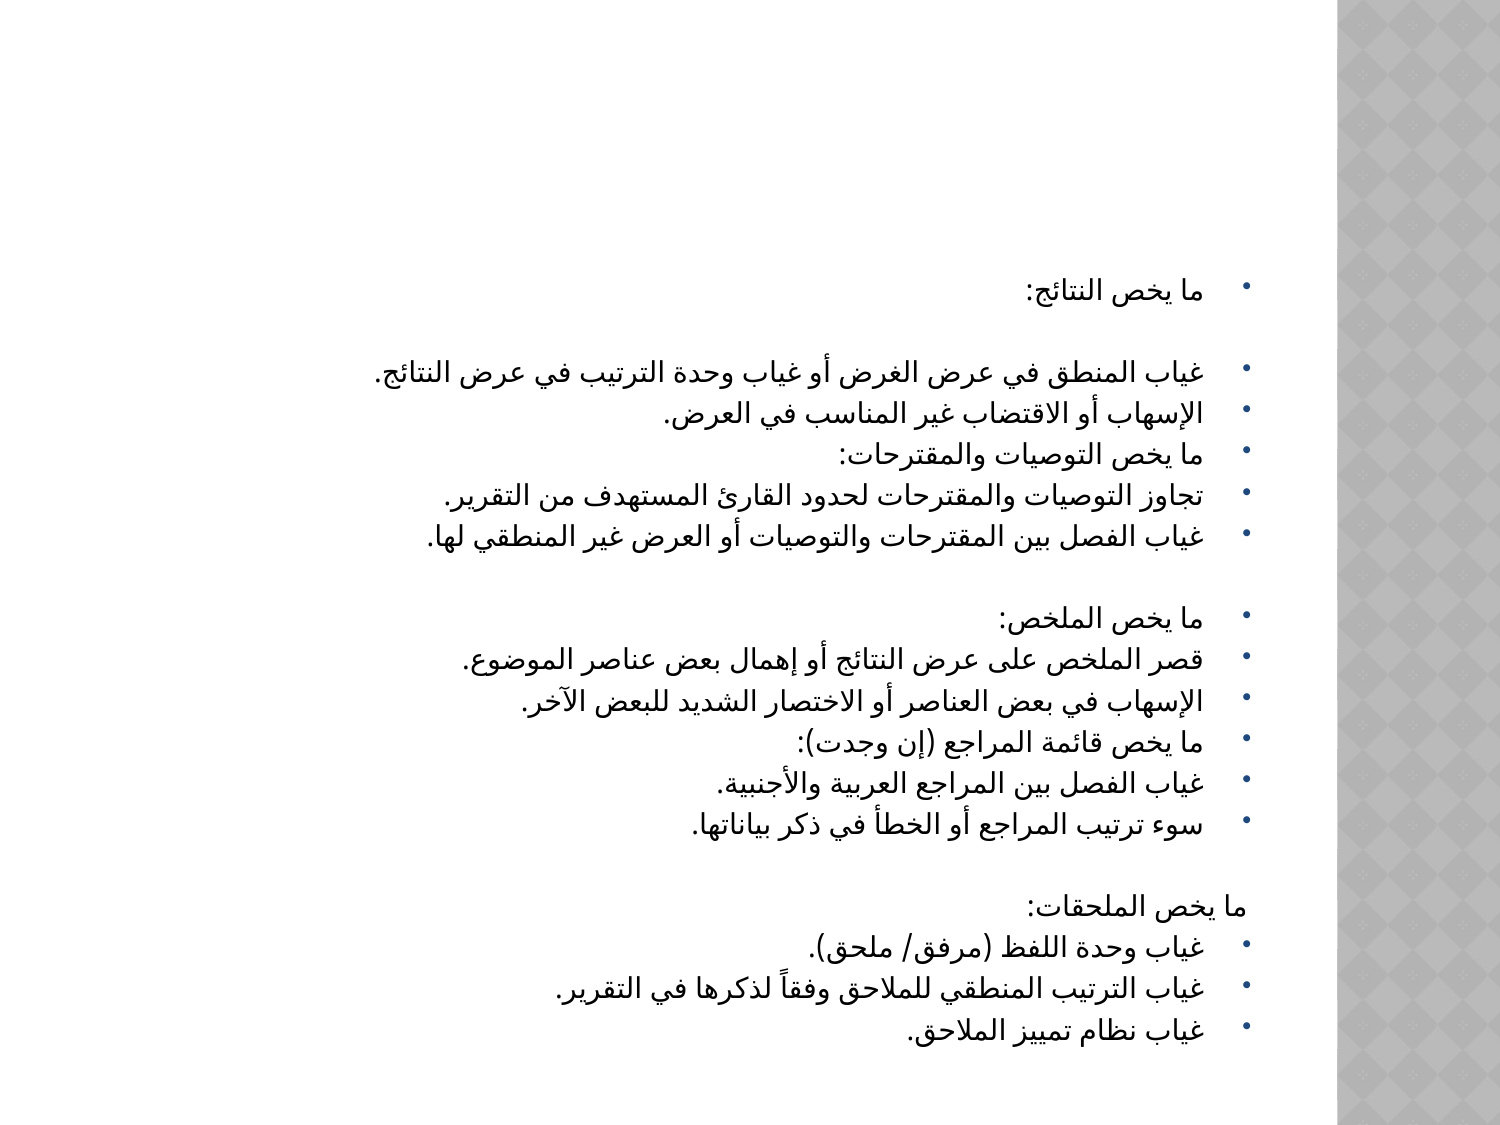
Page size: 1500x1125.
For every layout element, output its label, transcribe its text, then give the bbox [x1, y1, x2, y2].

list ما يخص النتائج: غياب المنطق في عرض الغرض أو غياب وحدة الترتيب في عرض النتائج. الإسهاب أو الاقتضاب غير المناسب في العرض. ما يخص التوصيات والمقترحات: تجاوز التوصيات والمقترحات لحدود القارئ المستهدف من التقرير. غياب الفصل بين المقترحات والتوصيات أو العرض غير المنطقي لها. ما يخص الملخص: قصر الملخص على عرض النتائج أو إهمال بعض عناصر الموضوع. الإسهاب في بعض العناصر أو الاختصار الشديد للبعض الآخر. ما يخص قائمة المراجع (إن وجدت): غياب الفصل بين المراجع العربية والأجنبية. سوء ترتيب المراجع أو الخطأ في ذكر بياناتها. ما يخص الملحقات: غياب وحدة اللفظ (مرفق/ ملحق). غياب الترتيب المنطقي للملاحق وفقاً لذكرها في التقرير. غياب نظام تمييز الملاحق. [75, 264, 1263, 1059]
